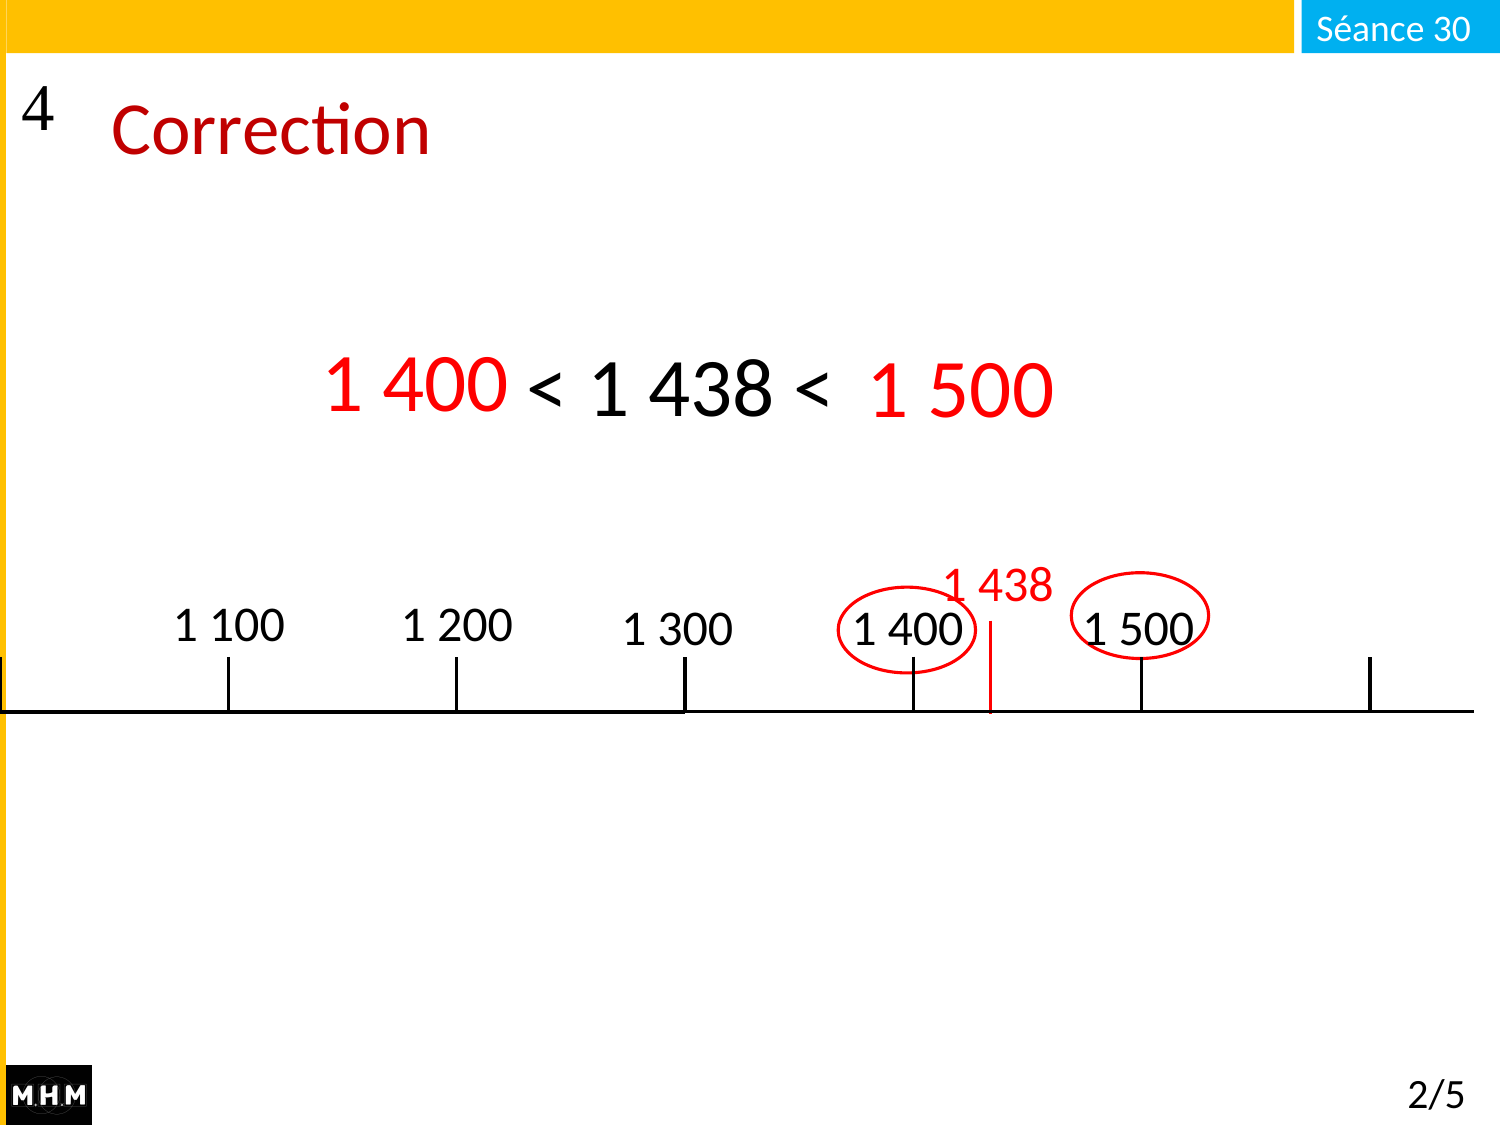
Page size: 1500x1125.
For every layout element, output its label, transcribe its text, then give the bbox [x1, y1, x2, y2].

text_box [926, 543, 1105, 583]
text_box 1 500 [851, 326, 1080, 442]
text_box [0, 583, 1474, 713]
text_box [1105, 571, 1187, 583]
text_box … < 1 438 < … [435, 326, 851, 441]
list 2/5 [1373, 1064, 1500, 1125]
title Correction [96, 60, 1391, 200]
picture [6, 1065, 92, 1125]
text_box 1 400 [306, 321, 525, 436]
